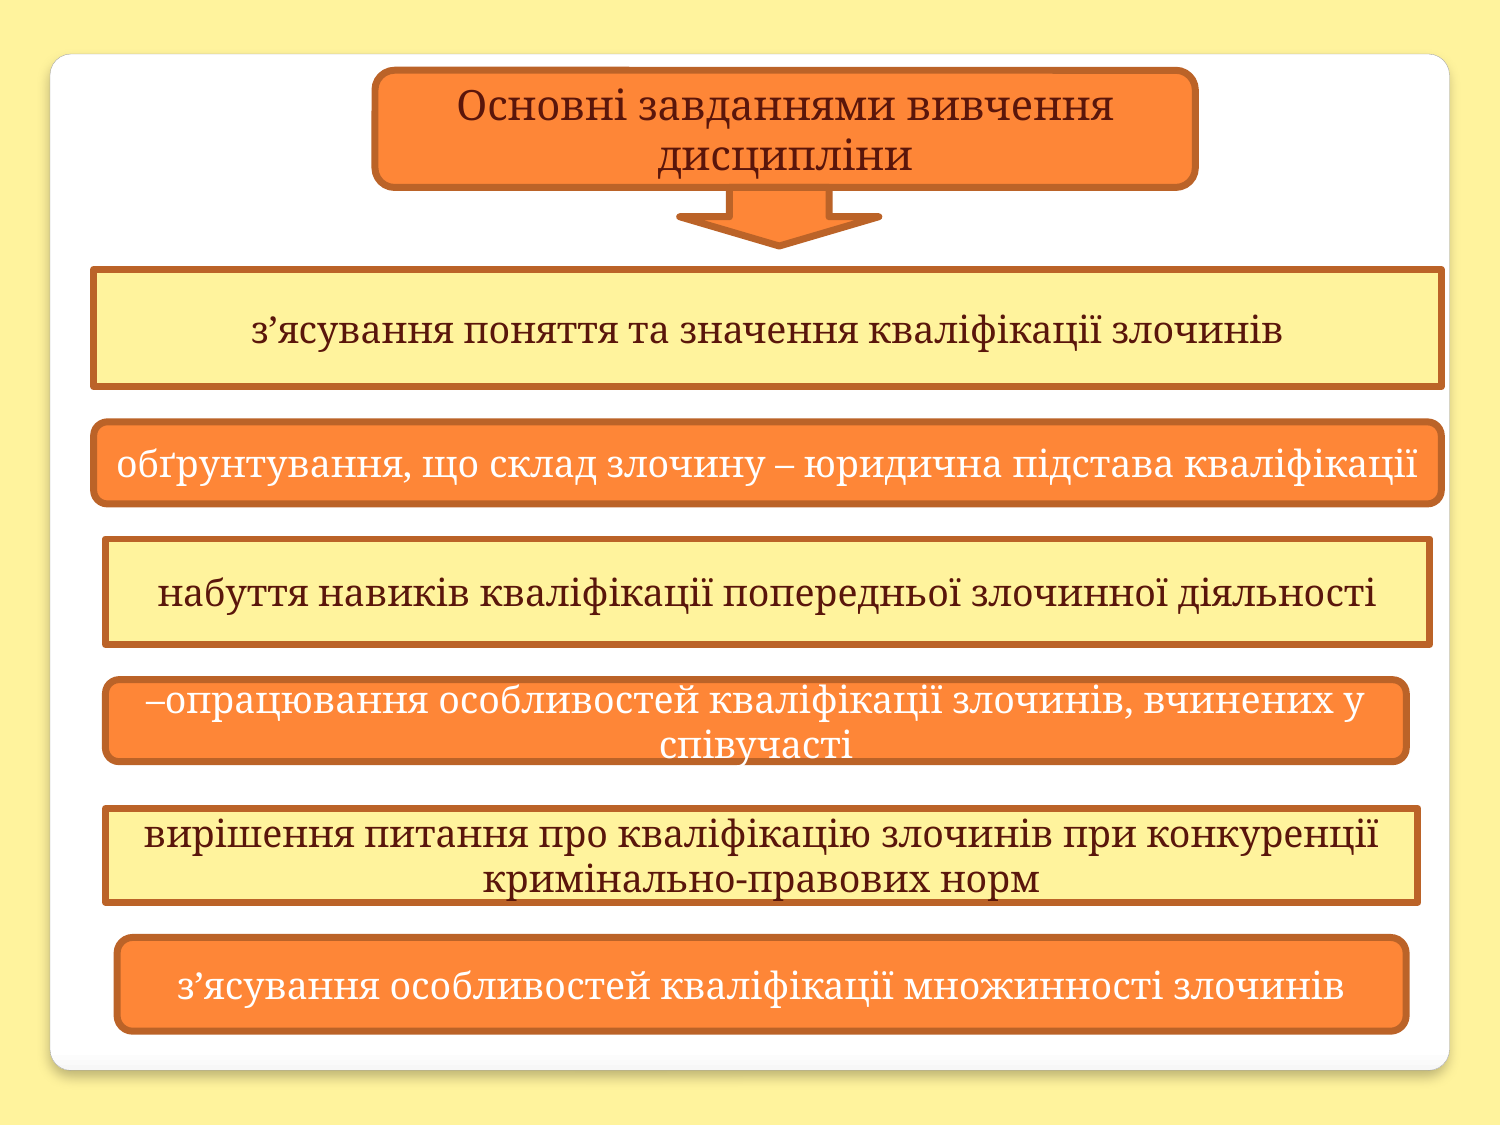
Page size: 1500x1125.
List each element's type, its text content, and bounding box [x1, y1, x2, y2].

text_box –опрацювання особливостей кваліфікації злочинів, вчинених у співучасті [101, 676, 1410, 766]
text_box [676, 183, 883, 250]
text_box обґрунтування, що склад злочину – юридична підстава кваліфікації [90, 418, 1445, 508]
text_box з’ясування особливостей кваліфікації множинності злочинів [113, 933, 1410, 1035]
text_box вирішення питання про кваліфікацію злочинів при конкуренції кримінально-правових норм [102, 805, 1421, 906]
text_box з’ясування поняття та значення кваліфікації злочинів [90, 266, 1445, 390]
text_box набуття навиків кваліфікації попередньої злочинної діяльності [102, 536, 1433, 648]
text_box Основні завданнями вивчення дисципліни [371, 66, 1199, 191]
